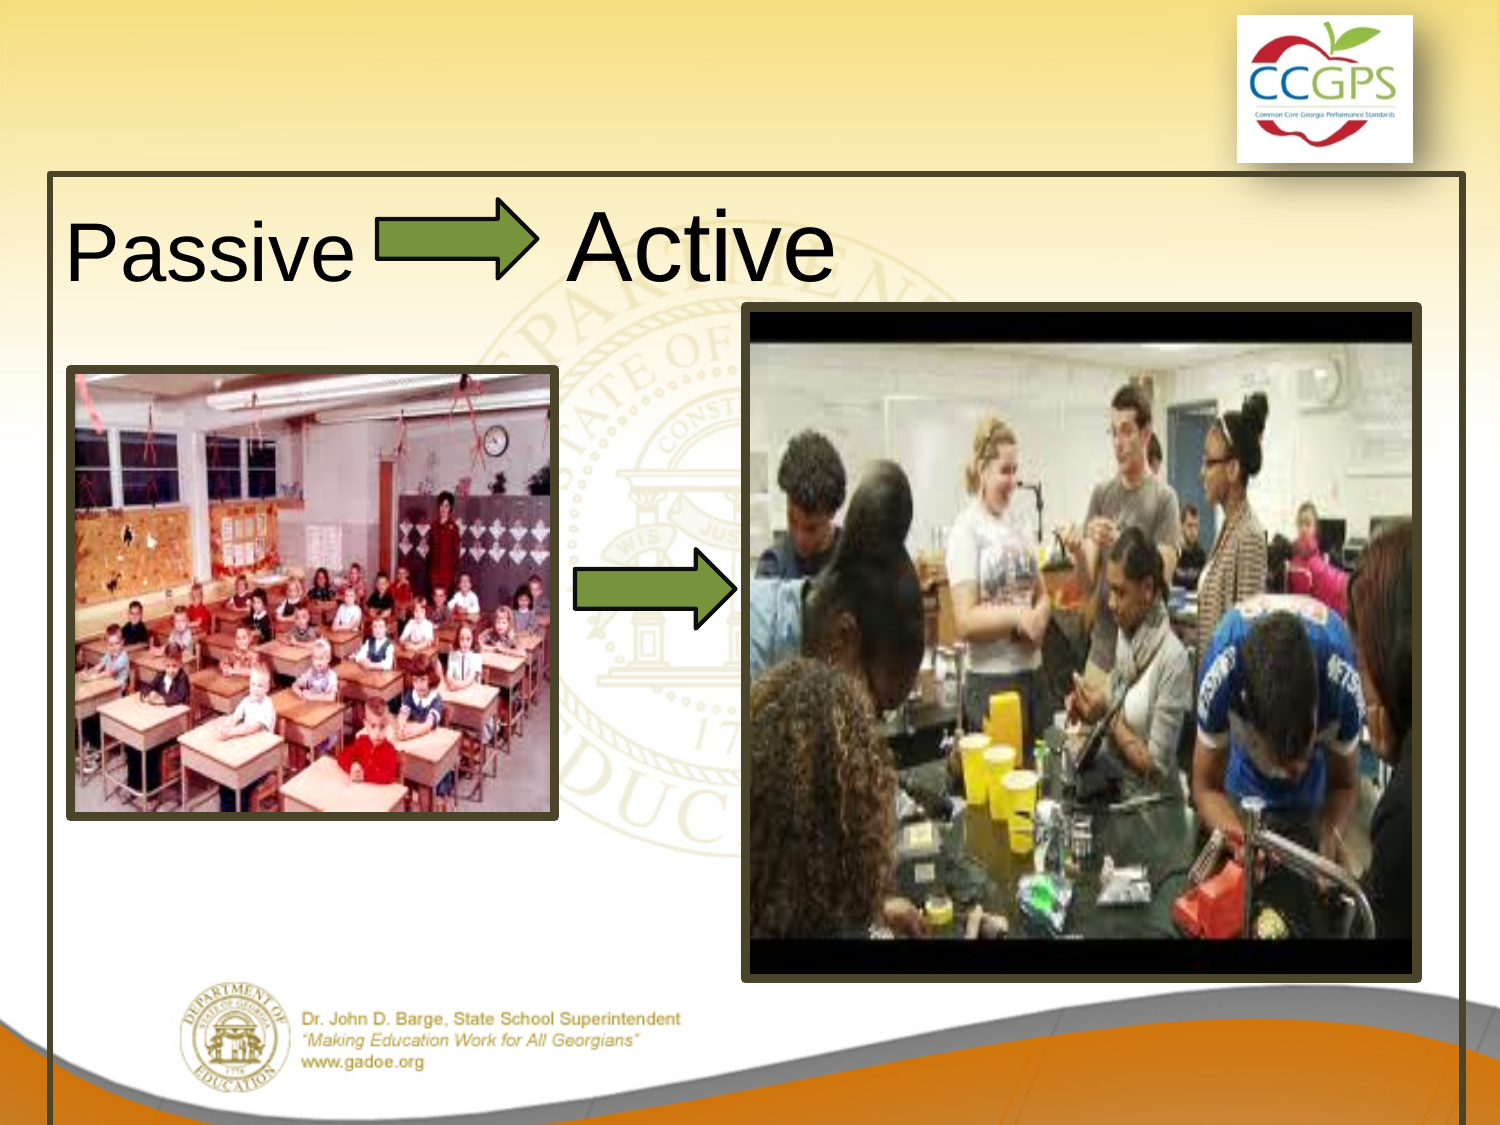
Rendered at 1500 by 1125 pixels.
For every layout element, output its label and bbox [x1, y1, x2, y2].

text_box [49, 173, 1463, 1038]
picture [53, 1038, 1459, 1125]
picture [0, 0, 1500, 1125]
